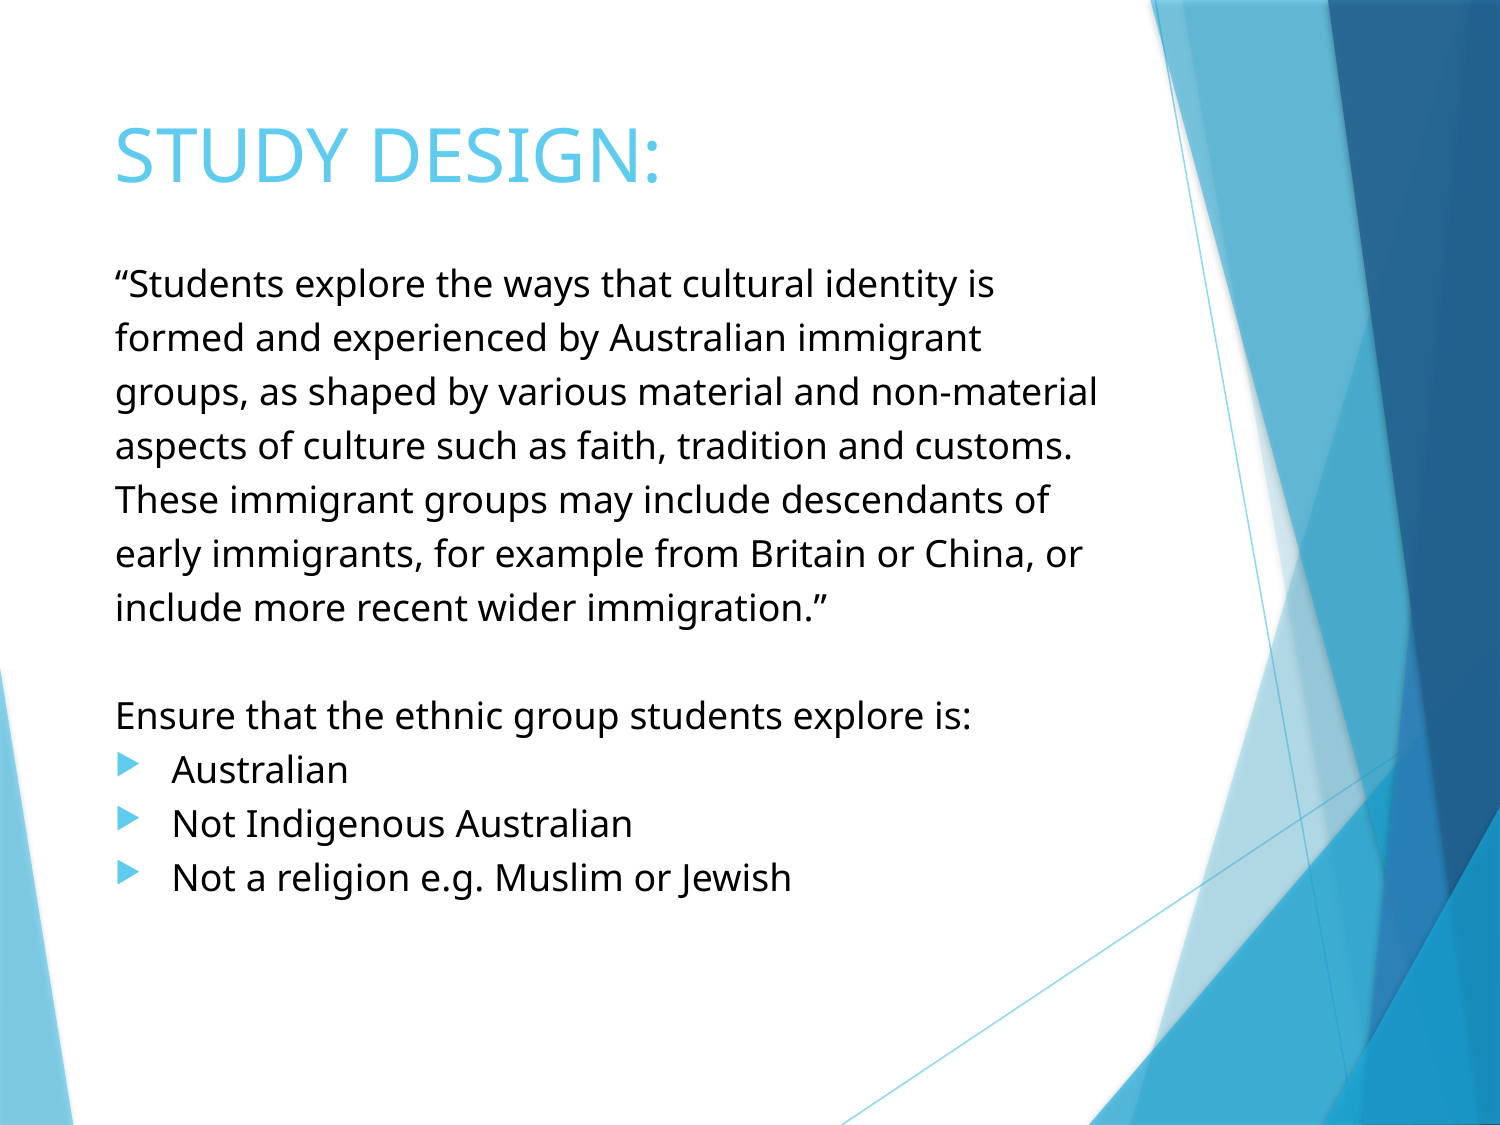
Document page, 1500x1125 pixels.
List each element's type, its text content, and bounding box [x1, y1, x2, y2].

title STUDY DESIGN: [99, 99, 1142, 243]
list “Students explore the ways that cultural identity is formed and experienced by Australian immigrant groups, as shaped by various material and non-material aspects of culture such as faith, tradition and customs. These immigrant groups may include descendants of early immigrants, for example from Britain or China, or include more recent wider immigration.” Ensure that the ethnic group students explore is: Australian Not Indigenous Australian Not a religion e.g. Muslim or Jewish [99, 243, 1142, 991]
